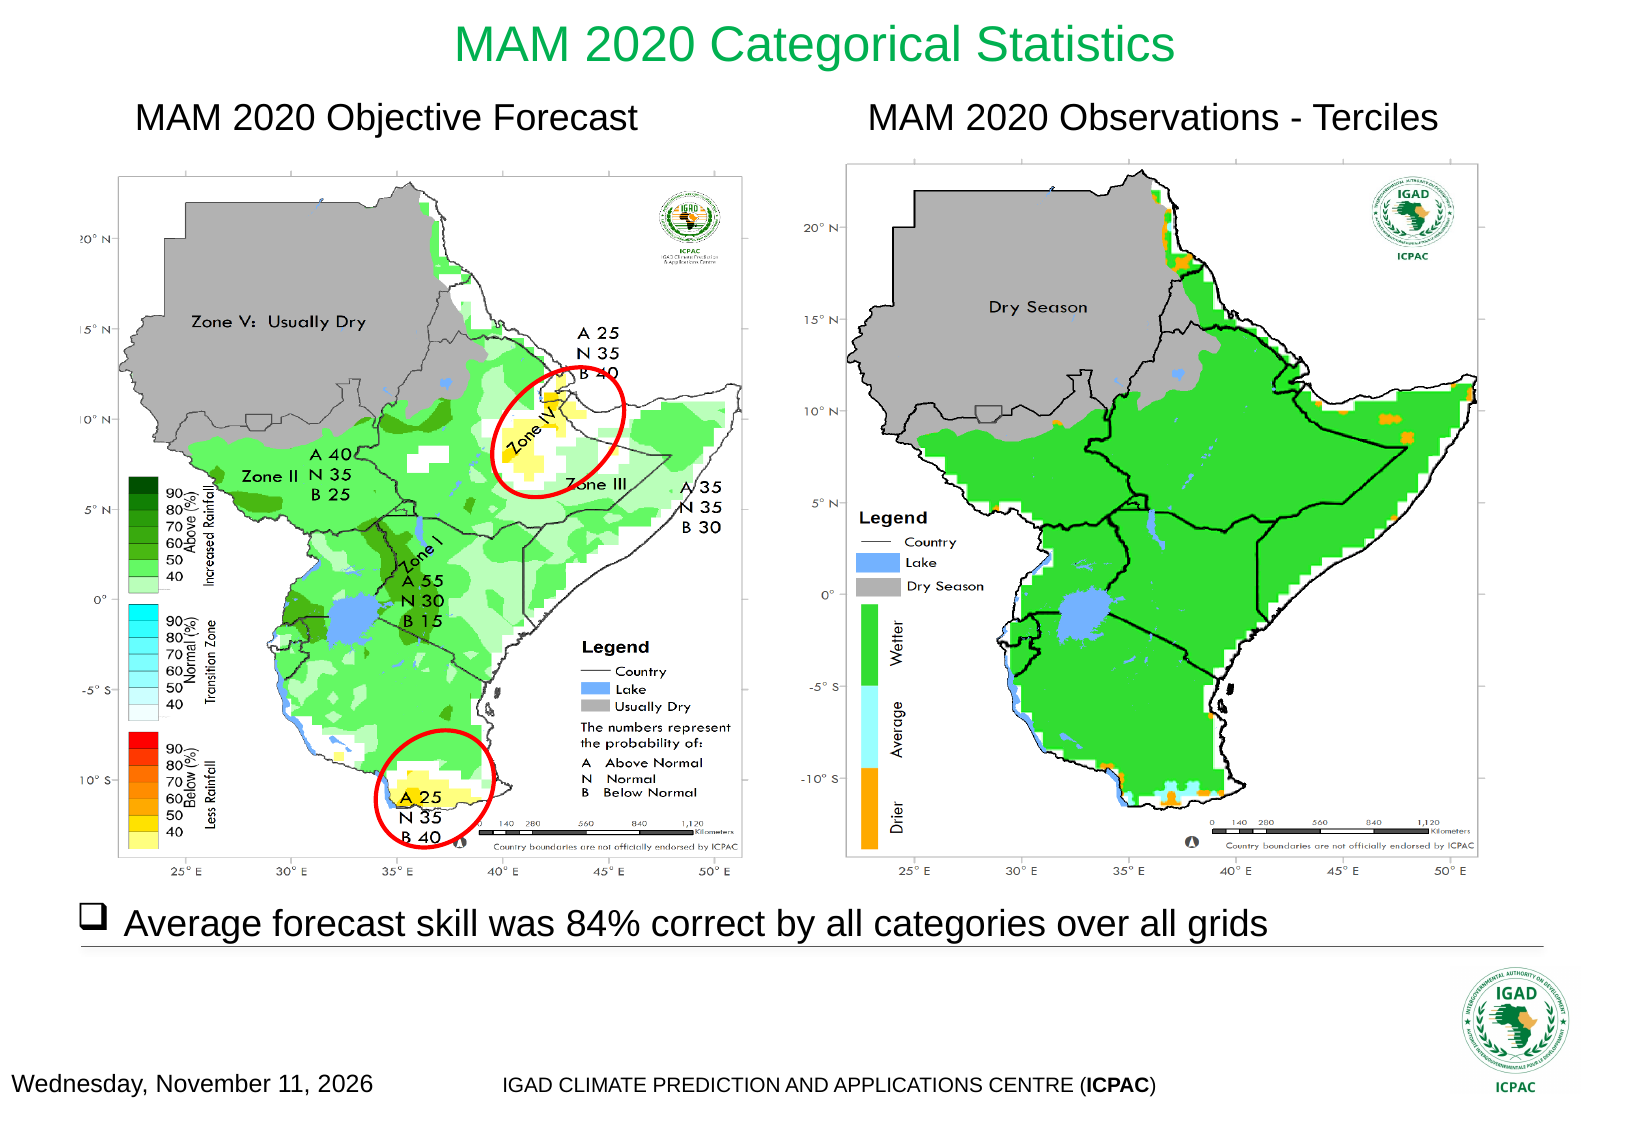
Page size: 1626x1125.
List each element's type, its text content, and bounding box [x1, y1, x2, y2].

picture [771, 130, 1498, 906]
text_box MAM 2020 Observations - Terciles [852, 85, 1505, 146]
text_box IGAD CLIMATE PREDICTION AND APPLICATIONS CENTRE (ICPAC) [487, 1064, 1195, 1094]
text_box Average forecast skill was 84% correct by all categories over all grids [61, 846, 1625, 996]
text_box MAM 2020 Objective Forecast [119, 85, 696, 146]
picture [1449, 965, 1581, 1095]
text_box MAM 2020 Categorical Statistics [2, 4, 1625, 80]
text_box Wednesday, August 26, 2020 [0, 1060, 390, 1106]
picture [80, 163, 758, 885]
